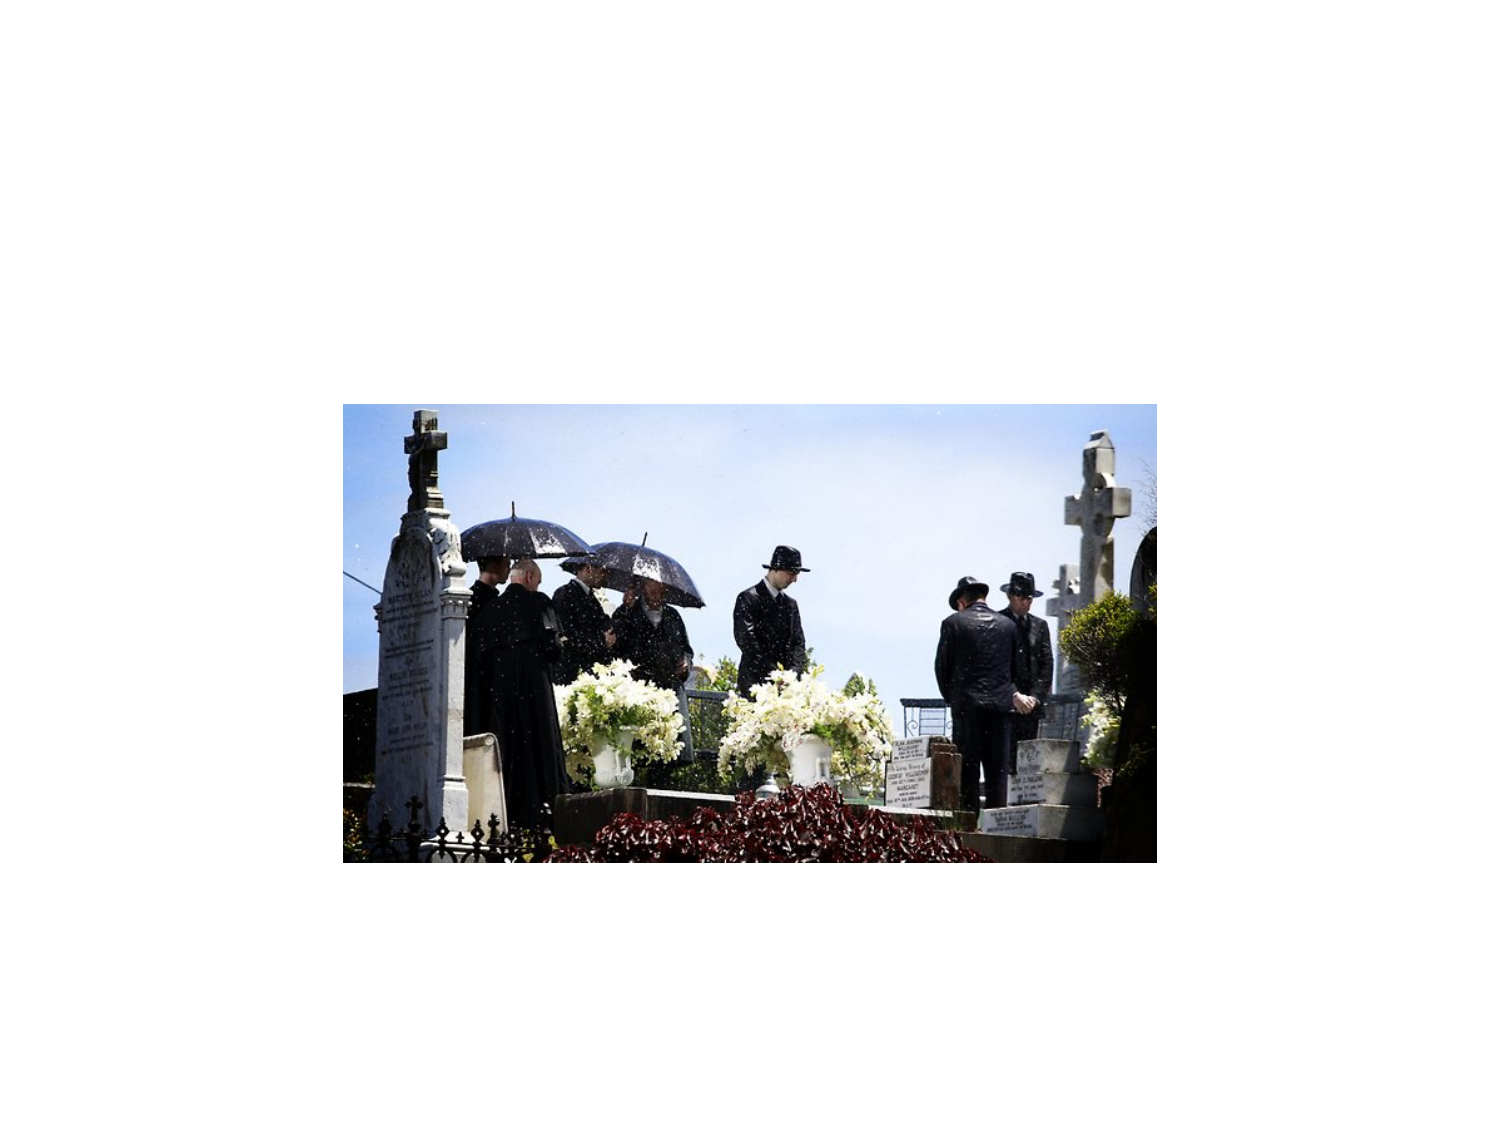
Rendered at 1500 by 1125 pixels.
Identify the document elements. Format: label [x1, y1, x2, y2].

list [343, 404, 1157, 863]
